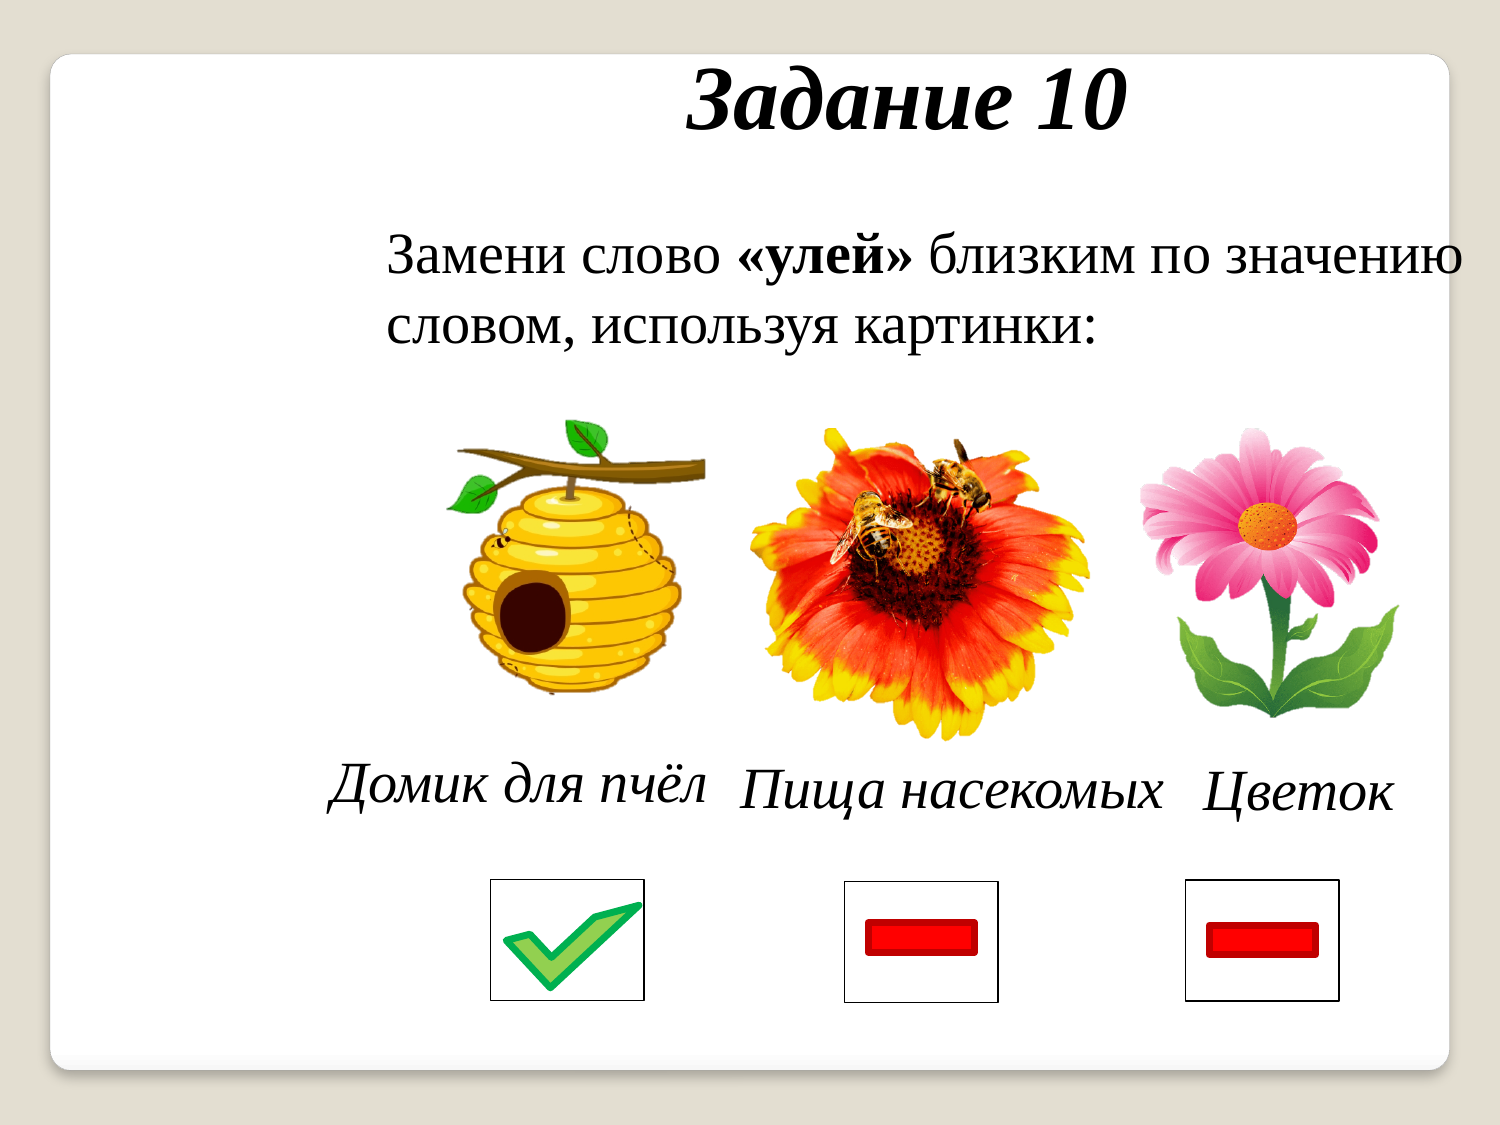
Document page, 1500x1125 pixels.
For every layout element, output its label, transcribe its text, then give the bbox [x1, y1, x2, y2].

picture [1130, 428, 1412, 720]
text_box Домик для пчёл [316, 772, 724, 822]
text_box [865, 919, 978, 956]
text_box [490, 879, 644, 1001]
text_box Задание 10 [316, 30, 1500, 156]
text_box Цветок [1189, 744, 1410, 830]
text_box [1206, 922, 1319, 958]
text_box [1185, 879, 1340, 1001]
picture [265, 381, 1097, 761]
text_box [844, 881, 998, 1003]
text_box [502, 901, 643, 992]
text_box Замени слово «улей» близким по значению словом, используя картинки: [371, 208, 1500, 363]
text_box Пища насекомых [725, 742, 1388, 828]
